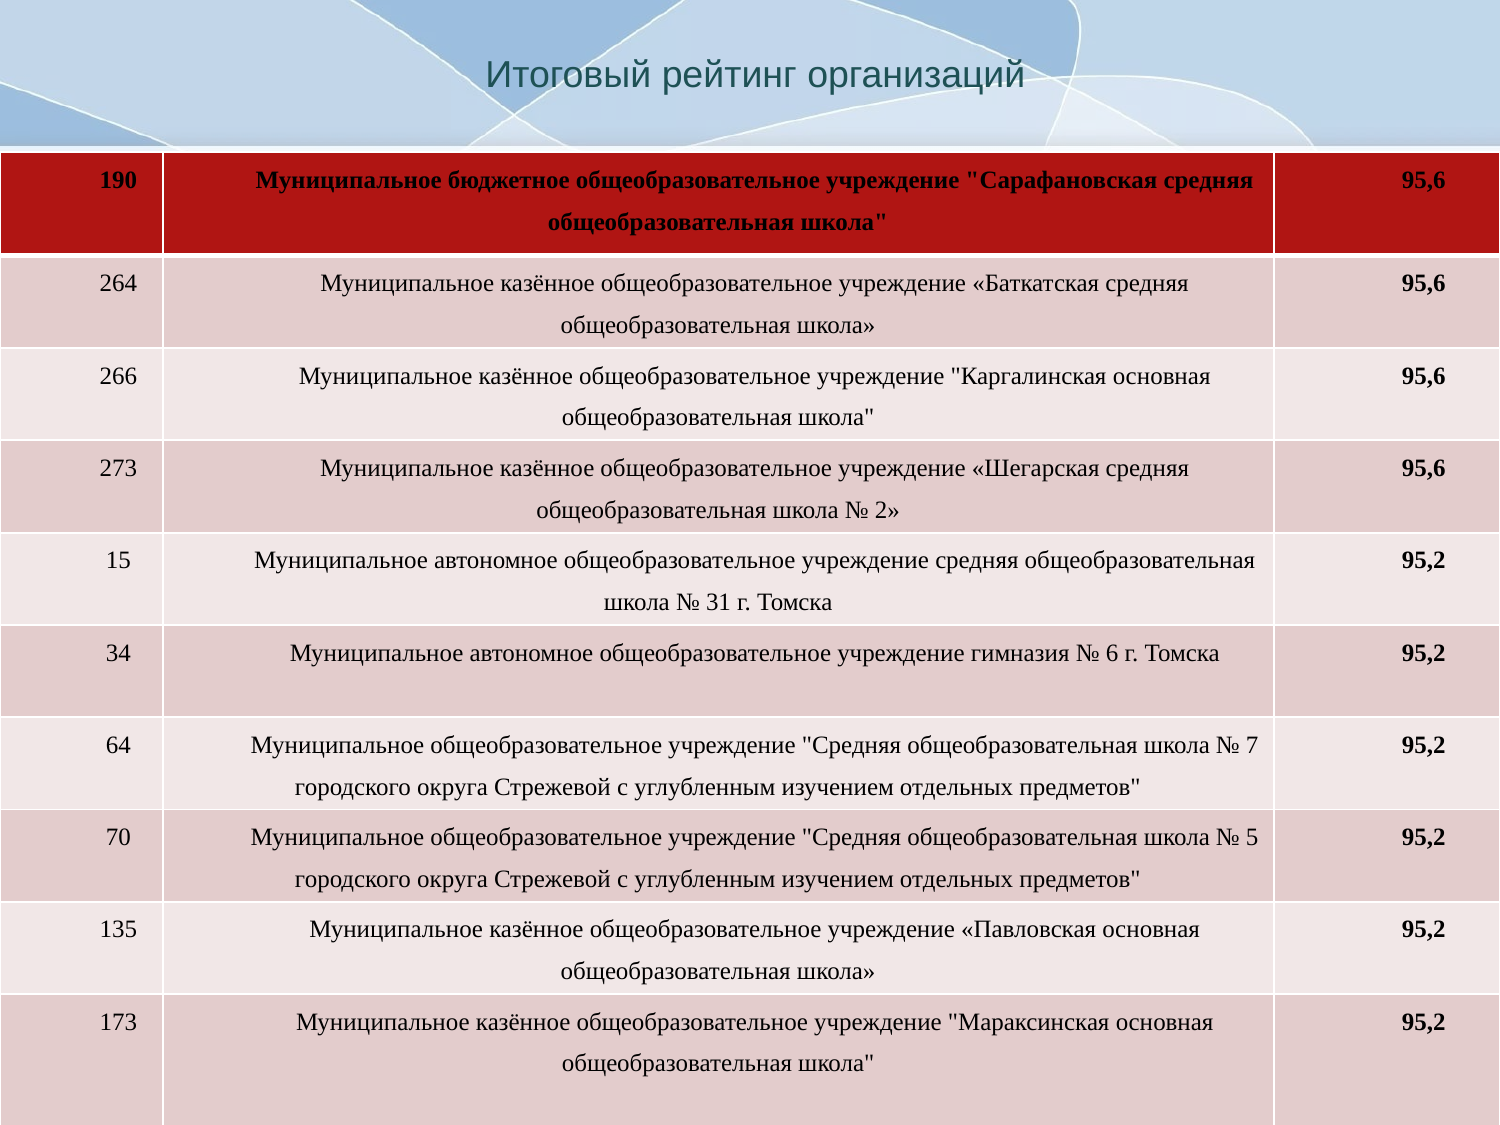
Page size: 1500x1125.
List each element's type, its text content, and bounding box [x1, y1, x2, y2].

table_cell Муниципальное автономное общеобразовательное учреждение средняя общеобразовательная школа № 31 г. Томска [164, 534, 1273, 624]
table_cell 15 [1, 534, 162, 624]
table_cell 264 [1, 258, 162, 347]
table_cell Муниципальное общеобразовательное учреждение "Средняя общеобразовательная школа № 5 городского округа Стрежевой с углубленным изучением отдельных предметов" [164, 810, 1273, 901]
table_cell 95,2 [1275, 626, 1499, 716]
table_cell Муниципальное казённое общеобразовательное учреждение "Мараксинская основная общеобразовательная школа" [164, 995, 1273, 1125]
table_cell 64 [1, 718, 162, 809]
table_cell 266 [1, 349, 162, 439]
table_cell Муниципальное казённое общеобразовательное учреждение "Каргалинская основная общеобразовательная школа" [164, 349, 1273, 439]
table_cell 95,6 [1275, 258, 1499, 347]
table_cell Муниципальное общеобразовательное учреждение "Средняя общеобразовательная школа № 7 городского округа Стрежевой с углубленным изучением отдельных предметов" [164, 718, 1273, 809]
table_cell 273 [1, 441, 162, 532]
title Итоговый рейтинг организаций [75, 45, 1425, 151]
table_cell 95,6 [1275, 349, 1499, 439]
table_cell 95,6 [1275, 441, 1499, 532]
table_cell Муниципальное казённое общеобразовательное учреждение «Шегарская средняя общеобразовательная школа № 2» [164, 441, 1273, 532]
table_cell Муниципальное казённое общеобразовательное учреждение «Баткатская средняя общеобразовательная школа» [164, 258, 1273, 347]
table_cell 135 [1, 903, 162, 993]
table_header Муниципальное бюджетное общеобразовательное учреждение "Сарафановская средняя общеобразовательная школа" [164, 153, 1273, 253]
table_cell 173 [1, 995, 162, 1125]
table_cell 95,2 [1275, 995, 1499, 1125]
table_cell 95,2 [1275, 903, 1499, 993]
table_cell Муниципальное казённое общеобразовательное учреждение «Павловская основная общеобразовательная школа» [164, 903, 1273, 993]
table_cell 95,2 [1275, 810, 1499, 901]
table_cell 34 [1, 626, 162, 716]
table_cell 94 [0, 0, 1500, 151]
table_header 190 [1, 153, 162, 253]
table_cell 95,2 [1275, 534, 1499, 624]
table_cell 95,2 [1275, 718, 1499, 809]
table_header 95,6 [1275, 153, 1499, 253]
table_cell 70 [1, 810, 162, 901]
table_cell Муниципальное автономное общеобразовательное учреждение гимназия № 6 г. Томска [164, 626, 1273, 716]
